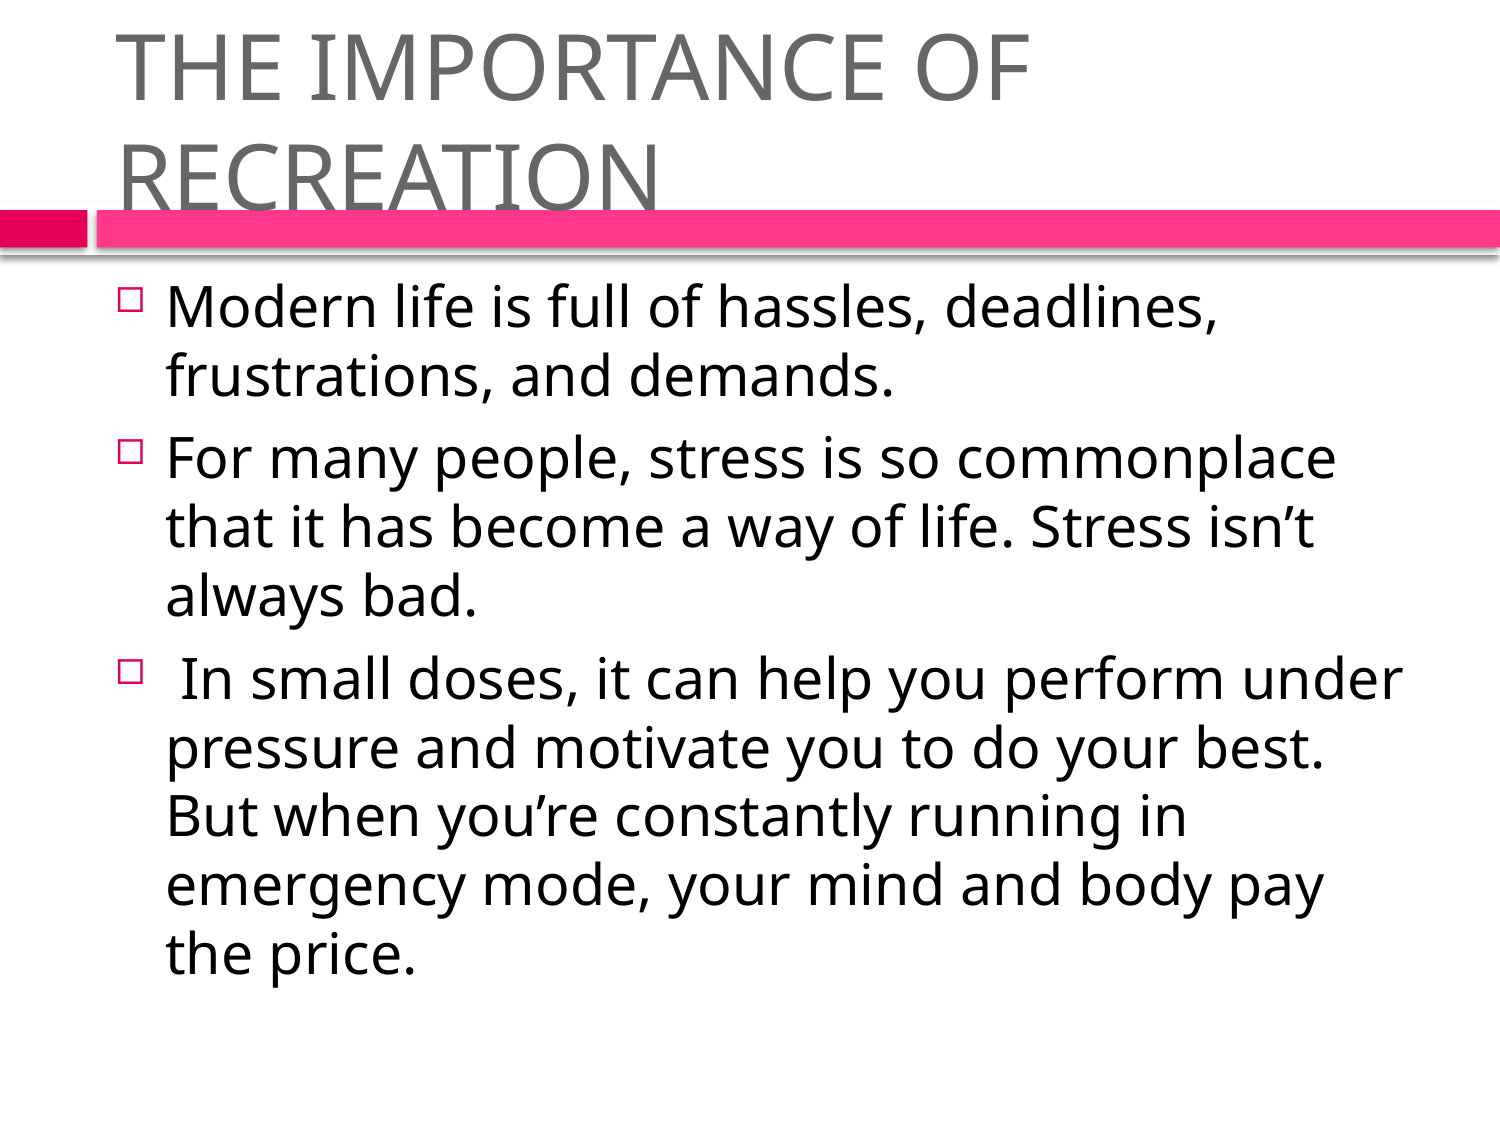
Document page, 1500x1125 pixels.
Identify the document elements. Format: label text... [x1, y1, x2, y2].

title THE IMPORTANCE OF RECREATION [100, 37, 1438, 200]
list Modern life is full of hassles, deadlines, frustrations, and demands. For many people, stress is so commonplace that it has become a way of life. Stress isn’t always bad. In small doses, it can help you perform under pressure and motivate you to do your best. But when you’re constantly running in emergency mode, your mind and body pay the price. [100, 262, 1438, 1000]
